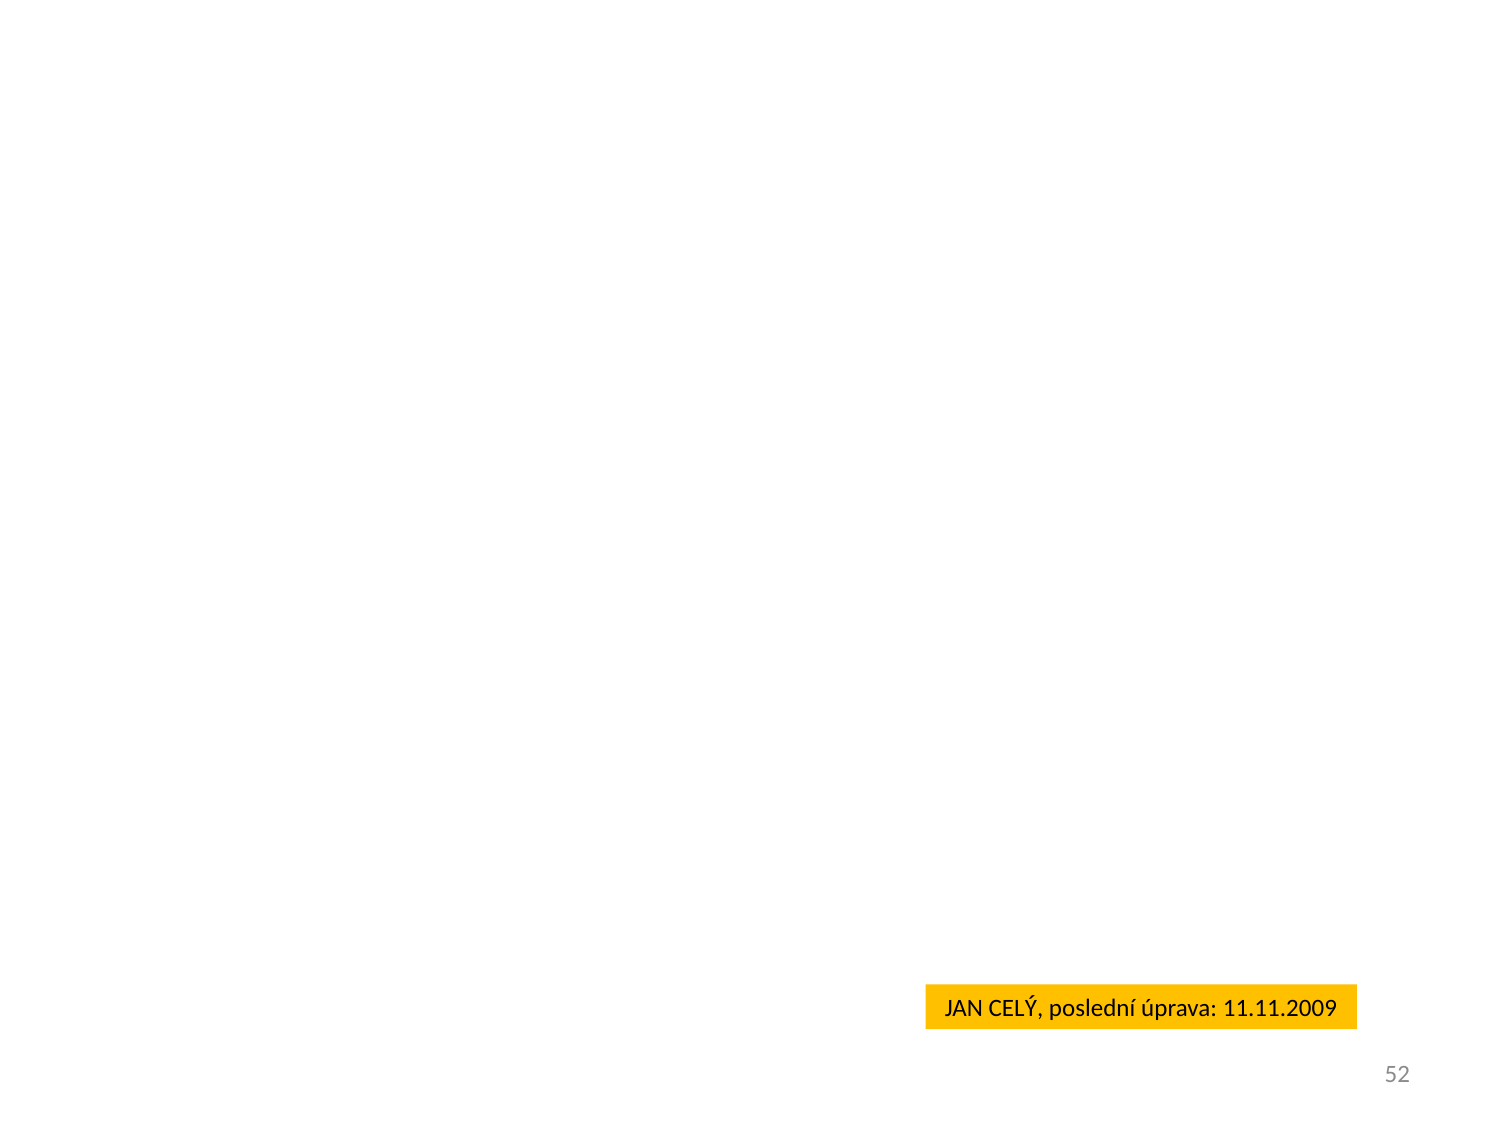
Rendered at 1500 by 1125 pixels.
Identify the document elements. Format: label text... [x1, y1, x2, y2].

slide_number 52 [1074, 1042, 1425, 1103]
text_box Jan Celý, poslední úprava: 11.11.2009 [925, 984, 1357, 1030]
